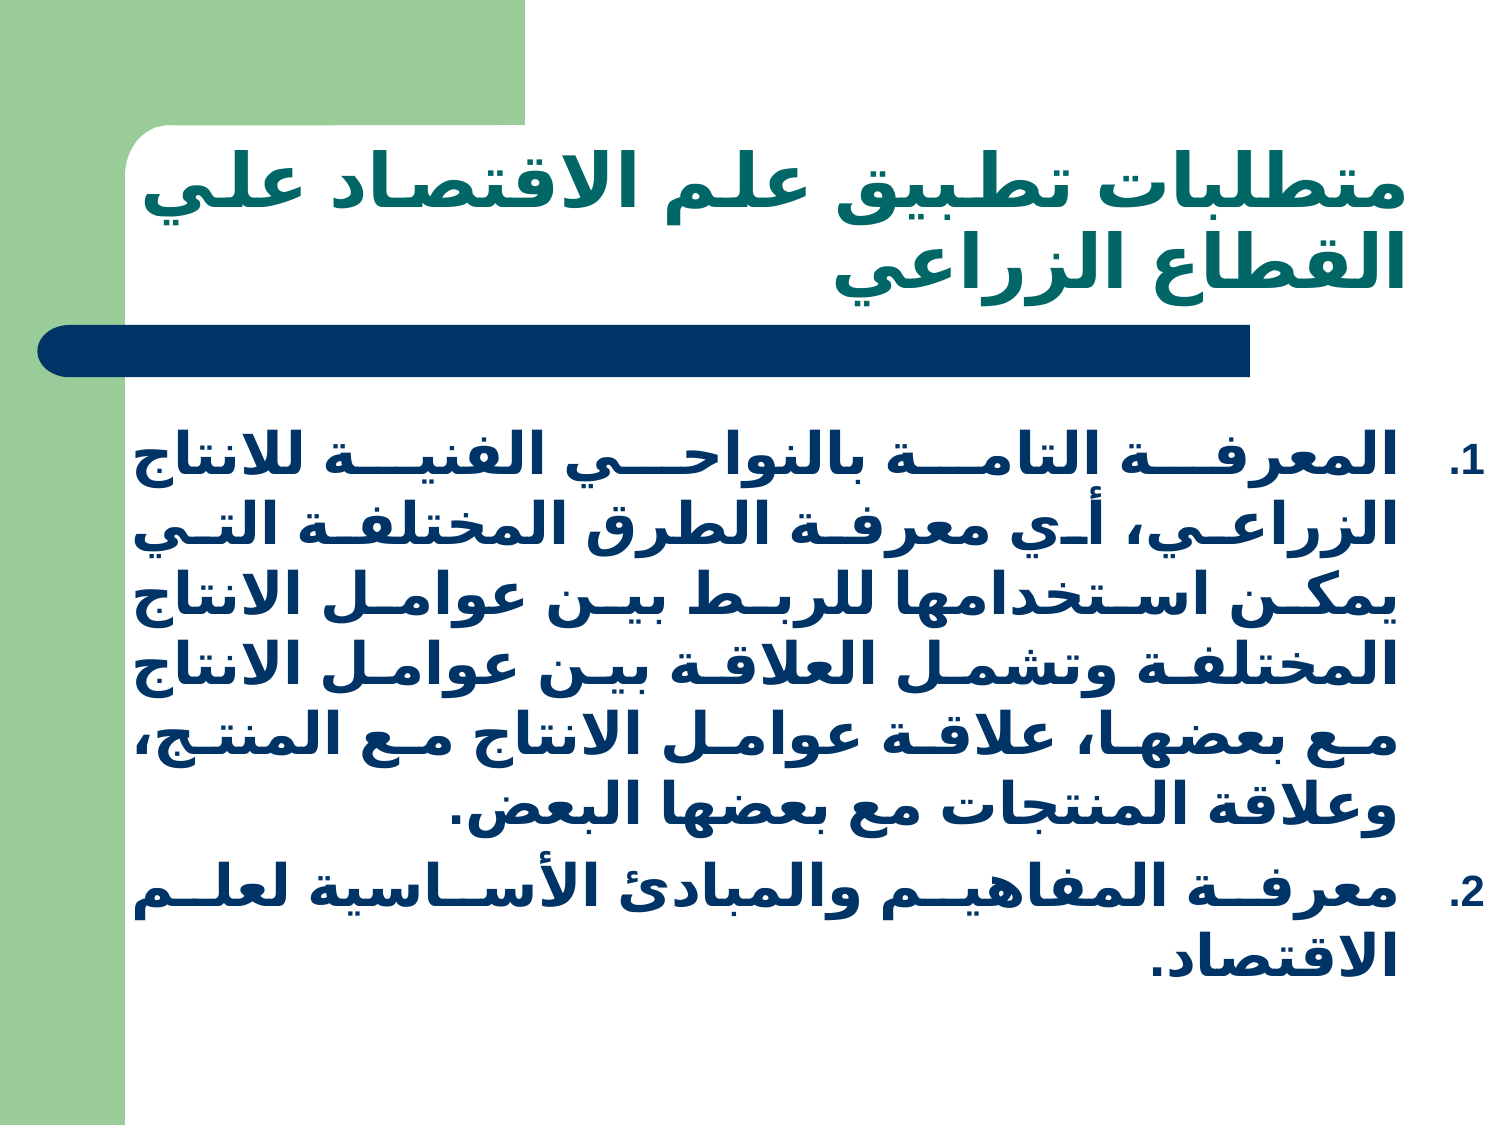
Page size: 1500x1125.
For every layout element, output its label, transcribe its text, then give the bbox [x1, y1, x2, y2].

list المعرفة التامة بالنواحي الفنية للانتاج الزراعي، أي معرفة الطرق المختلفة التي يمكن استخدامها للربط بين عوامل الانتاج المختلفة وتشمل العلاقة بين عوامل الانتاج مع بعضها، علاقة عوامل الانتاج مع المنتج، وعلاقة المنتجات مع بعضها البعض. معرفة المفاهيم والمبادئ الأساسية لعلم الاقتصاد. [115, 408, 1500, 953]
title متطلبات تطبيق علم الاقتصاد علي القطاع الزراعي [124, 124, 1426, 313]
